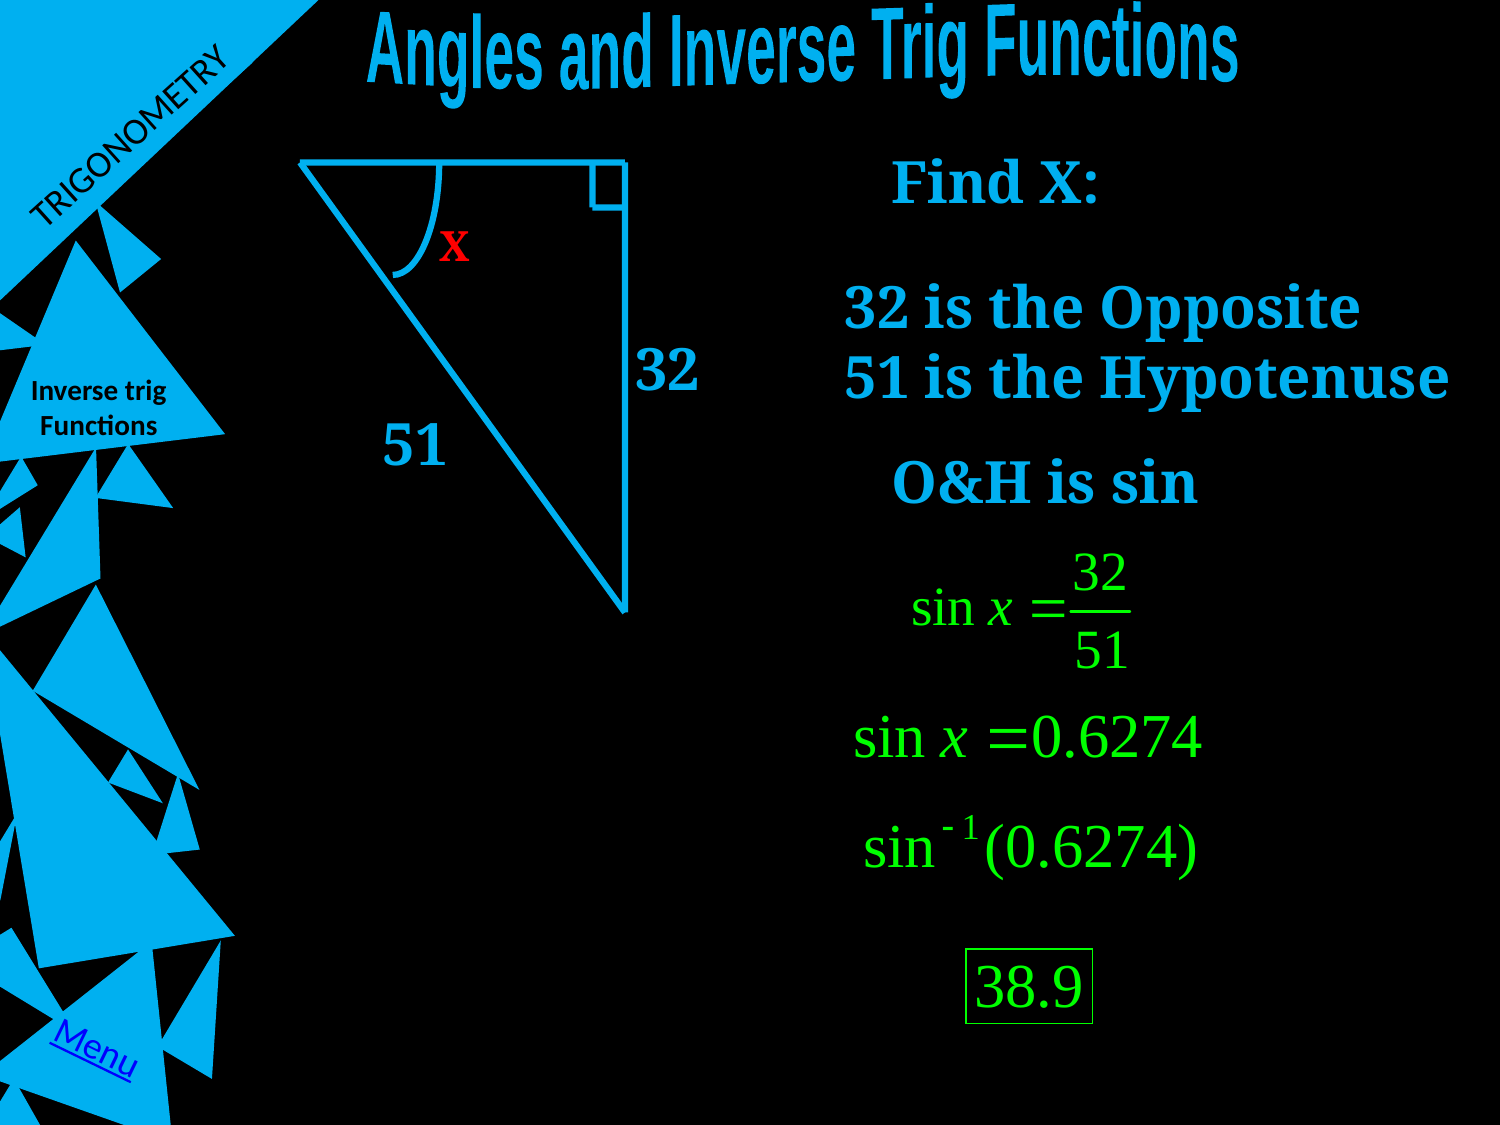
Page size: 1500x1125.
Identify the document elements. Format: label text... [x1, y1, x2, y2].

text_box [0, 0, 321, 1125]
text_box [855, 799, 1211, 894]
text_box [299, 162, 626, 613]
text_box 32 [629, 324, 715, 410]
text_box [845, 699, 1211, 774]
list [904, 537, 1141, 681]
text_box Find X: [876, 137, 1116, 223]
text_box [966, 949, 1092, 1024]
text_box 32 is the Opposite 51 is the Hypotenuse [829, 262, 1466, 418]
text_box O&H is sin [877, 437, 1215, 523]
